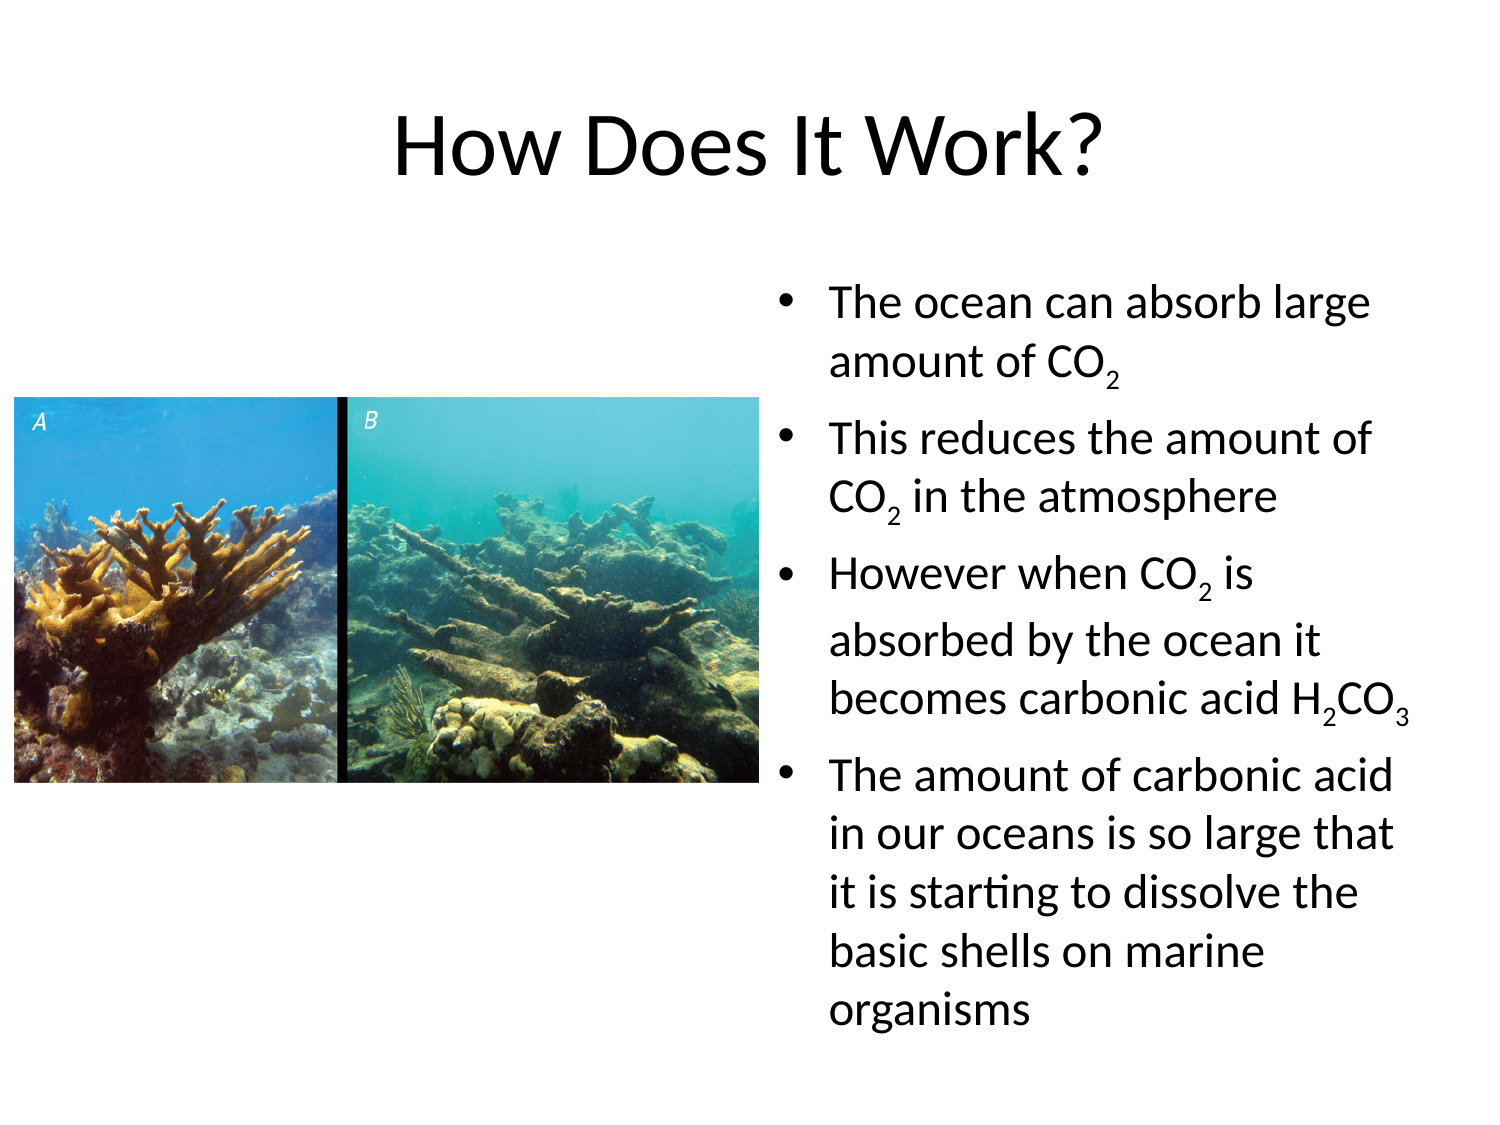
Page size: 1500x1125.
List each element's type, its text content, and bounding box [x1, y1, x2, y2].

list The ocean can absorb large amount of CO2 This reduces the amount of CO2 in the atmosphere However when CO2 is absorbed by the ocean it becomes carbonic acid H2CO3 The amount of carbonic acid in our oceans is so large that it is starting to dissolve the basic shells on marine organisms [762, 262, 1425, 1100]
picture [14, 396, 759, 784]
title How Does It Work? [75, 45, 1425, 233]
